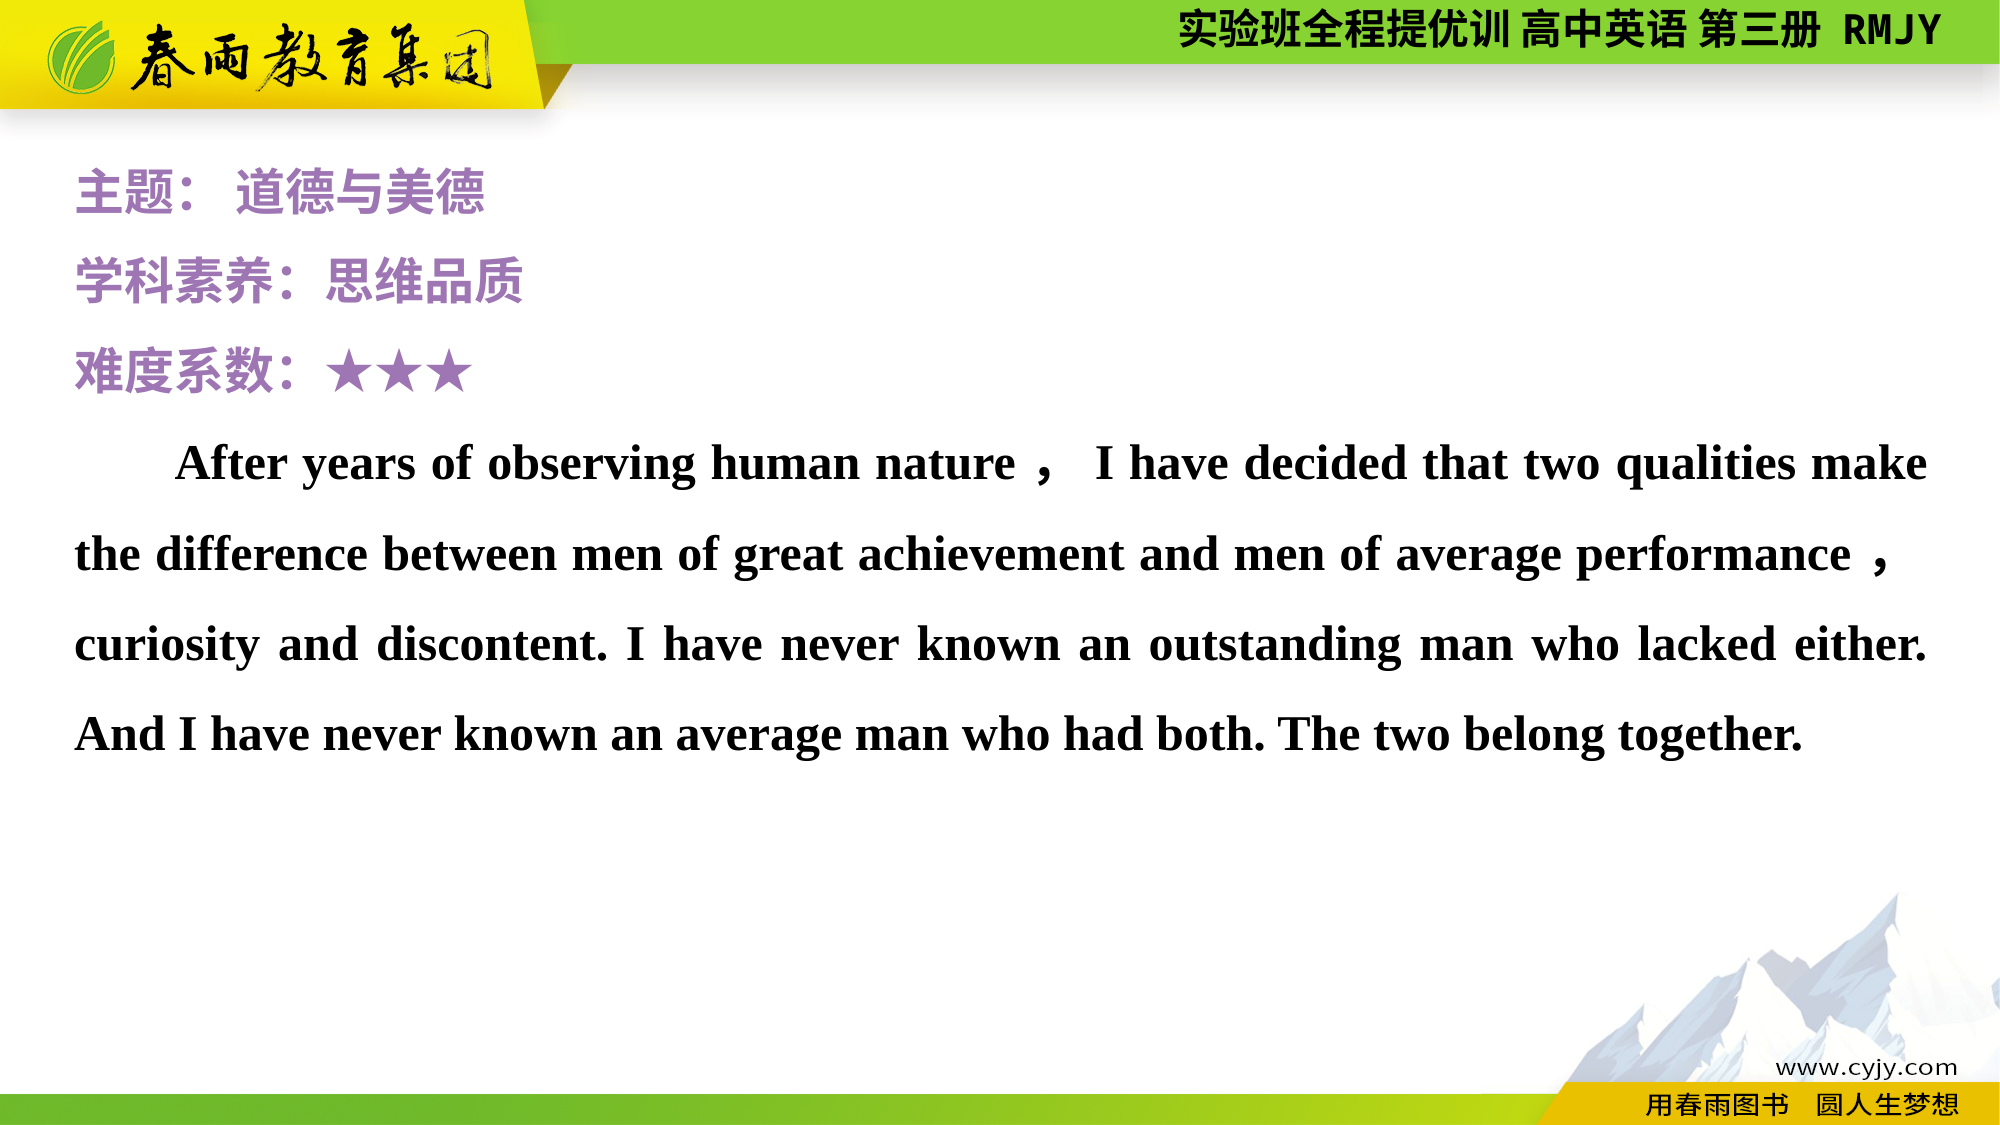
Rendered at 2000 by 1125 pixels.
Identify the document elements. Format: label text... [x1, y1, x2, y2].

picture [0, 0, 2000, 1125]
list 主题： 道德与美德 学科素养：思维品质 难度系数：★★★ After years of observing human nature，I have decided that two qualities make the difference between men of great achievement and men of average performance，curiosity and discontent. I have never known an outstanding man who lacked either. And I have never known an average man who had both. The two belong together. [59, 122, 1944, 774]
